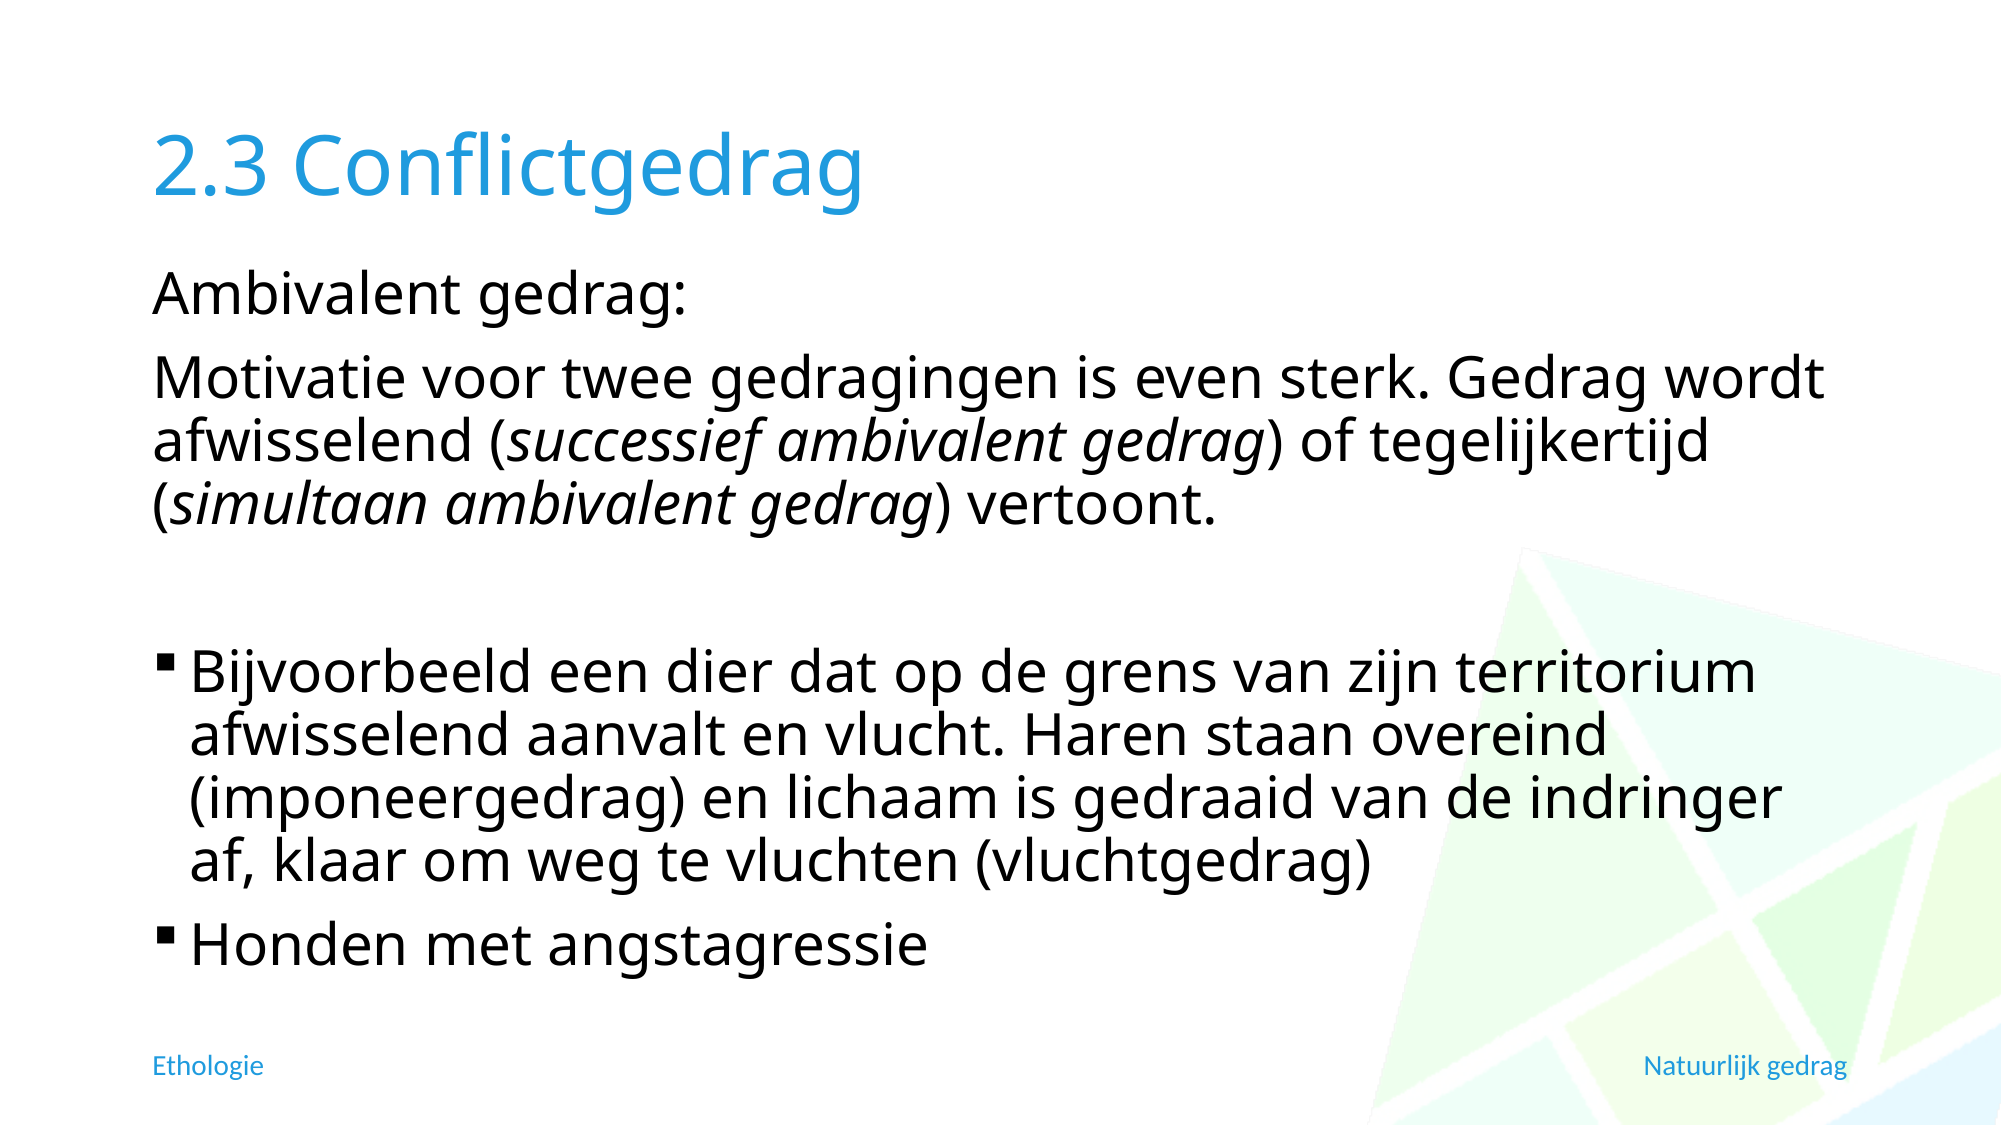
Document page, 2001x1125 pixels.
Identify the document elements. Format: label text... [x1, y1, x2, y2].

title 2.3 Conflictgedrag [137, 59, 1863, 257]
list Ambivalent gedrag: Motivatie voor twee gedragingen is even sterk. Gedrag wordt afwisselend (successief ambivalent gedrag) of tegelijkertijd (simultaan ambivalent gedrag) vertoont. Bijvoorbeeld een dier dat op de grens van zijn territorium afwisselend aanvalt en vlucht. Haren staan overeind (imponeergedrag) en lichaam is gedraaid van de indringer af, klaar om weg te vluchten (vluchtgedrag) Honden met angstagressie [137, 257, 1863, 1014]
list Ethologie [137, 1042, 588, 1103]
list Natuurlijk gedrag [1412, 1042, 1863, 1103]
